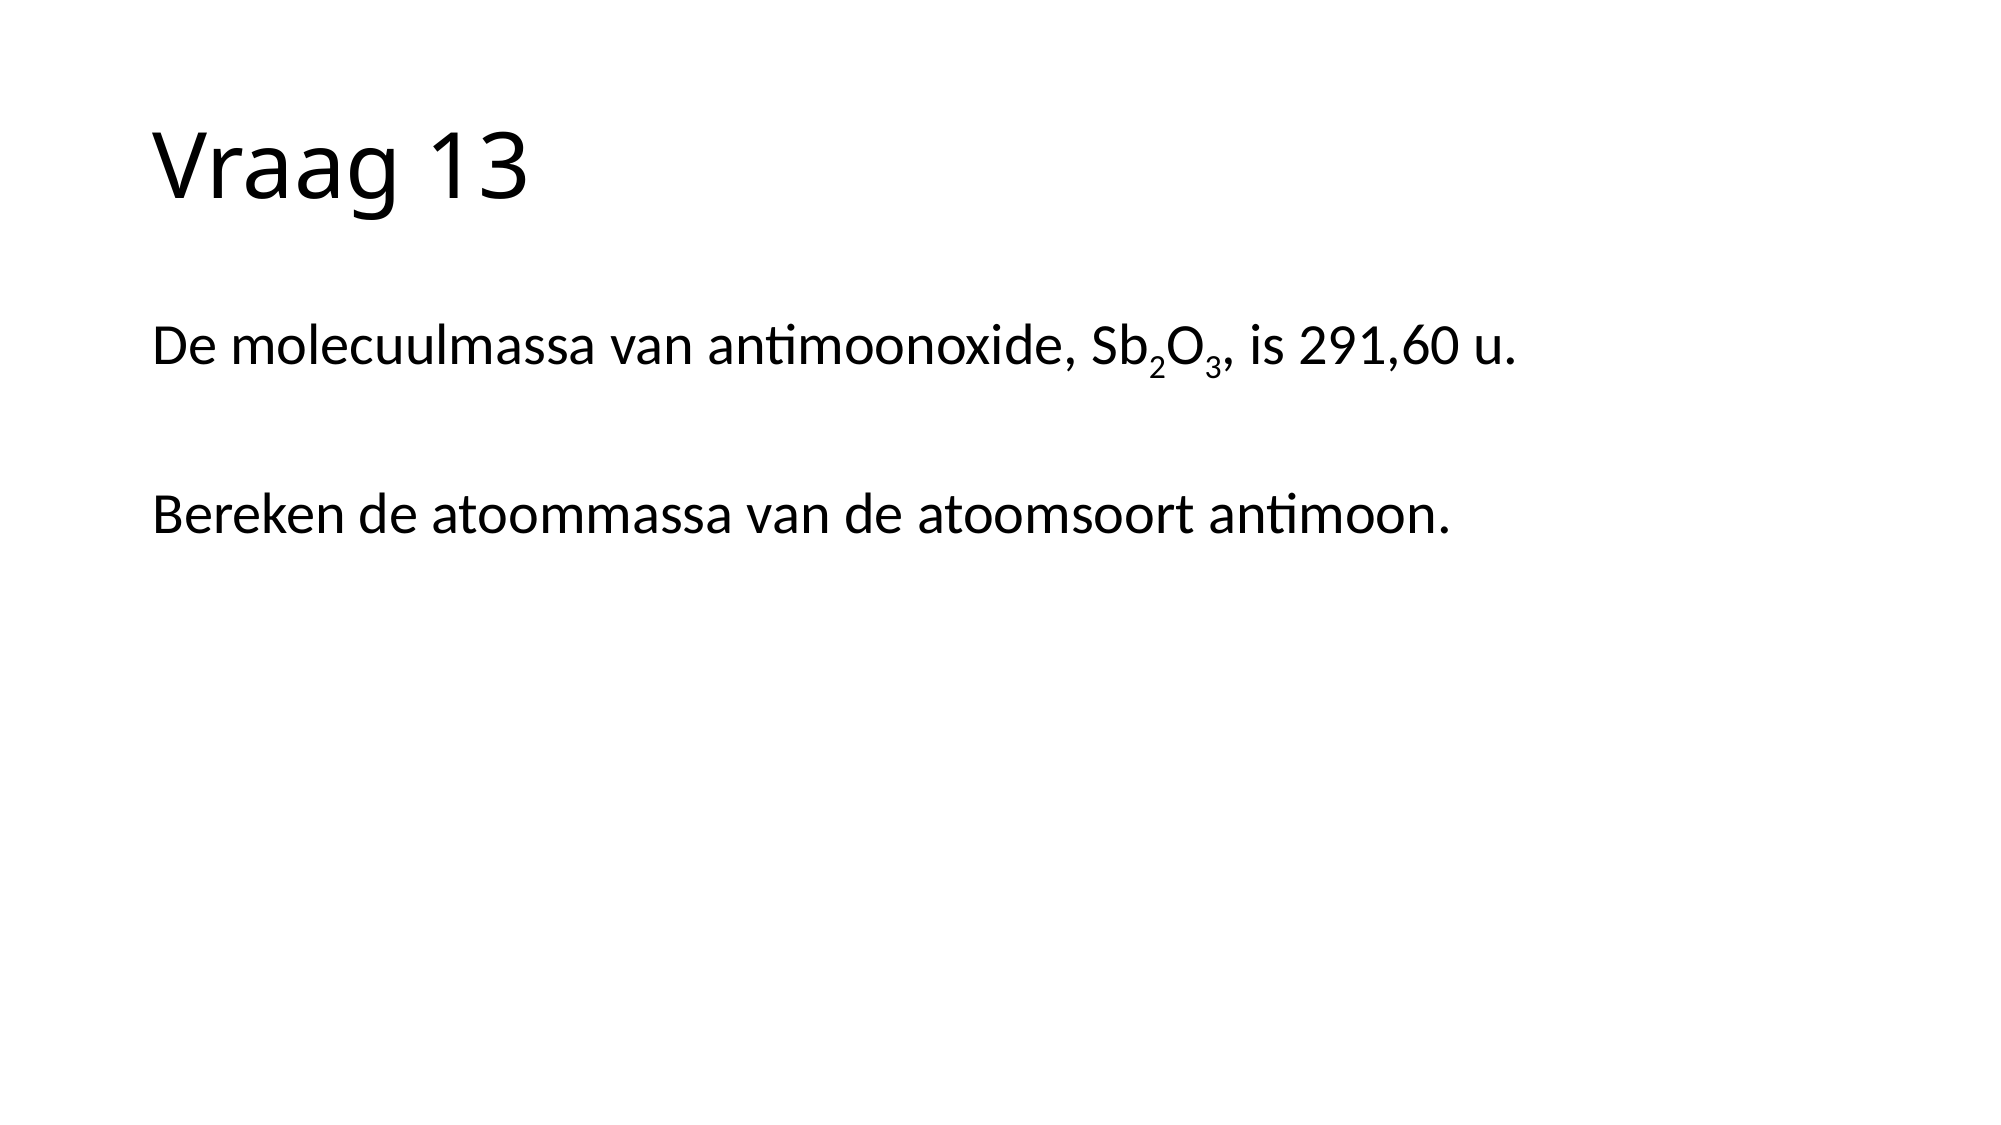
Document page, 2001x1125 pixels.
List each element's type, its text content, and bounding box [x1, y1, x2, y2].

title Vraag 13 [137, 59, 1863, 278]
list De molecuulmassa van antimoonoxide, Sb2O3, is 291,60 u. Bereken de atoommassa van de atoomsoort antimoon. [137, 299, 1863, 1014]
